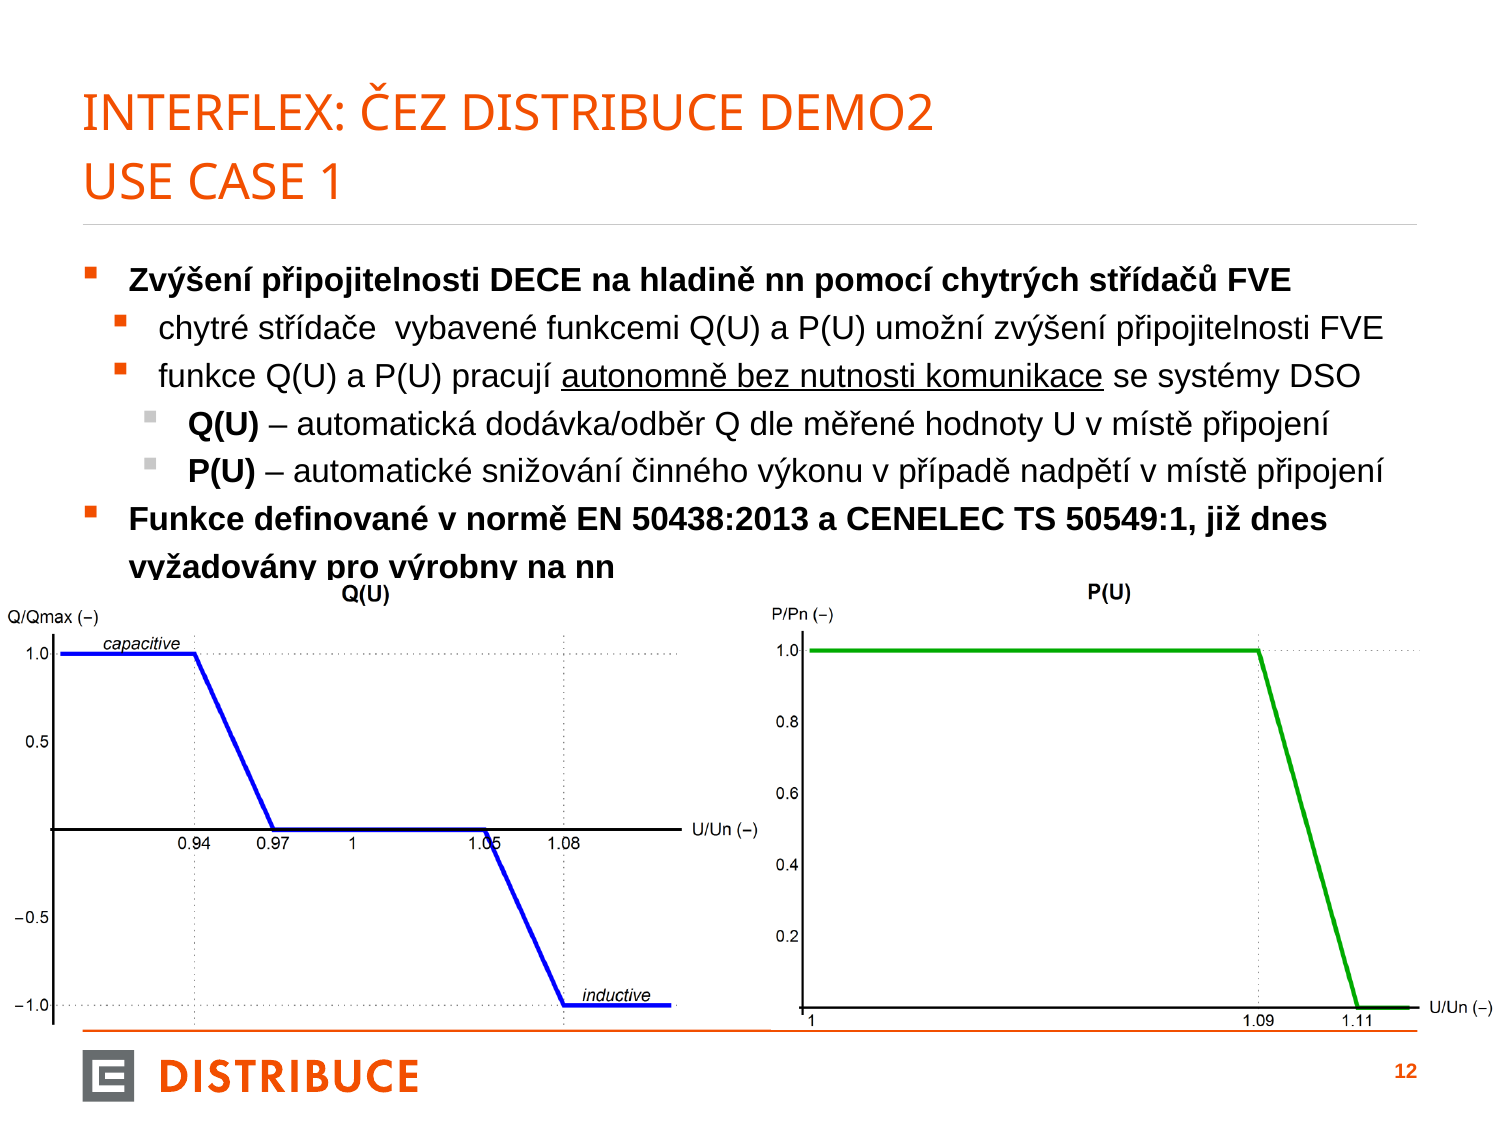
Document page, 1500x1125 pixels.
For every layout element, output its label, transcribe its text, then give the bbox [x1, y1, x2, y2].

title Interflex: ČEZ Distribuce DEMO2 Use Case 1 [82, 71, 1418, 211]
text_box Zvýšení připojitelnosti DECE na hladině nn pomocí chytrých střídačů FVE chytré střídače vybavené funkcemi Q(U) a P(U) umožní zvýšení připojitelnosti FVE funkce Q(U) a P(U) pracují autonomně bez nutnosti komunikace se systémy DSO Q(U) – automatická dodávka/odběr Q dle měřené hodnoty U v místě připojení P(U) – automatické snižování činného výkonu v případě nadpětí v místě připojení Funkce definované v normě EN 50438:2013 a CENELEC TS 50549:1, již dnes vyžadovány pro výrobny na nn [81, 249, 1433, 1003]
picture [770, 579, 1493, 1030]
picture [7, 580, 758, 1027]
slide_number 11 [1366, 1044, 1418, 1097]
